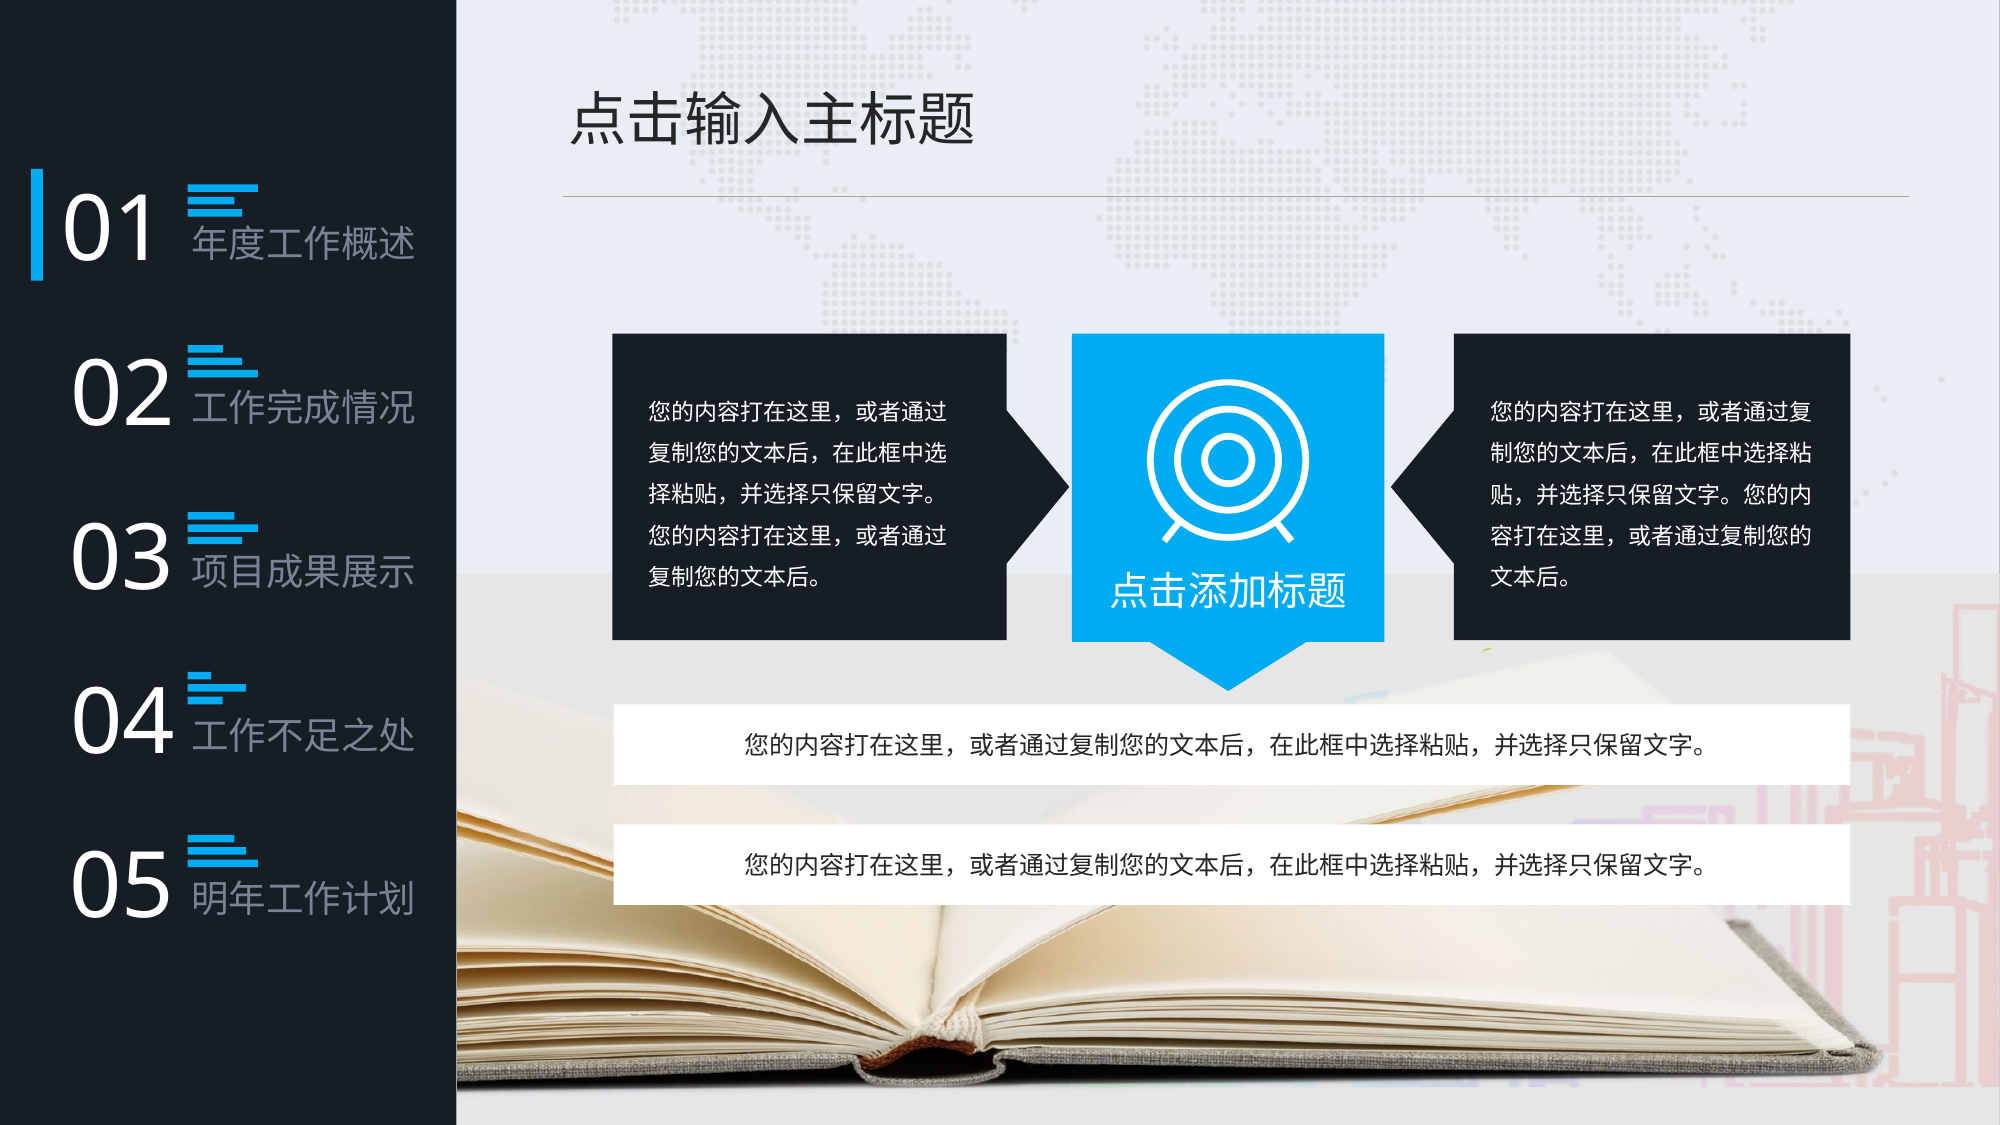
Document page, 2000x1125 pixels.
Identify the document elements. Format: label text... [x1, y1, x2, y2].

picture [457, 574, 2000, 1125]
text_box 您的内容打在这里，或者通过复制您的文本后，在此框中选择粘贴，并选择只保留文字。 [613, 824, 1851, 905]
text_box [1071, 333, 1385, 692]
text_box 您的内容打在这里，或者通过复制您的文本后，在此框中选择粘贴，并选择只保留文字。 [613, 704, 1851, 785]
text_box 您的内容打在这里，或者通过复制您的文本后，在此框中选择粘贴，并选择只保留文字。您的内容打在这里，或者通过复制您的文本后。 [1390, 333, 1851, 641]
text_box 您的内容打在这里，或者通过复制您的文本后，在此框中选择粘贴，并选择只保留文字。您的内容打在这里，或者通过复制您的文本后。 [612, 333, 1066, 641]
text_box 点击输入主标题 [553, 75, 992, 160]
picture [614, 0, 1945, 554]
